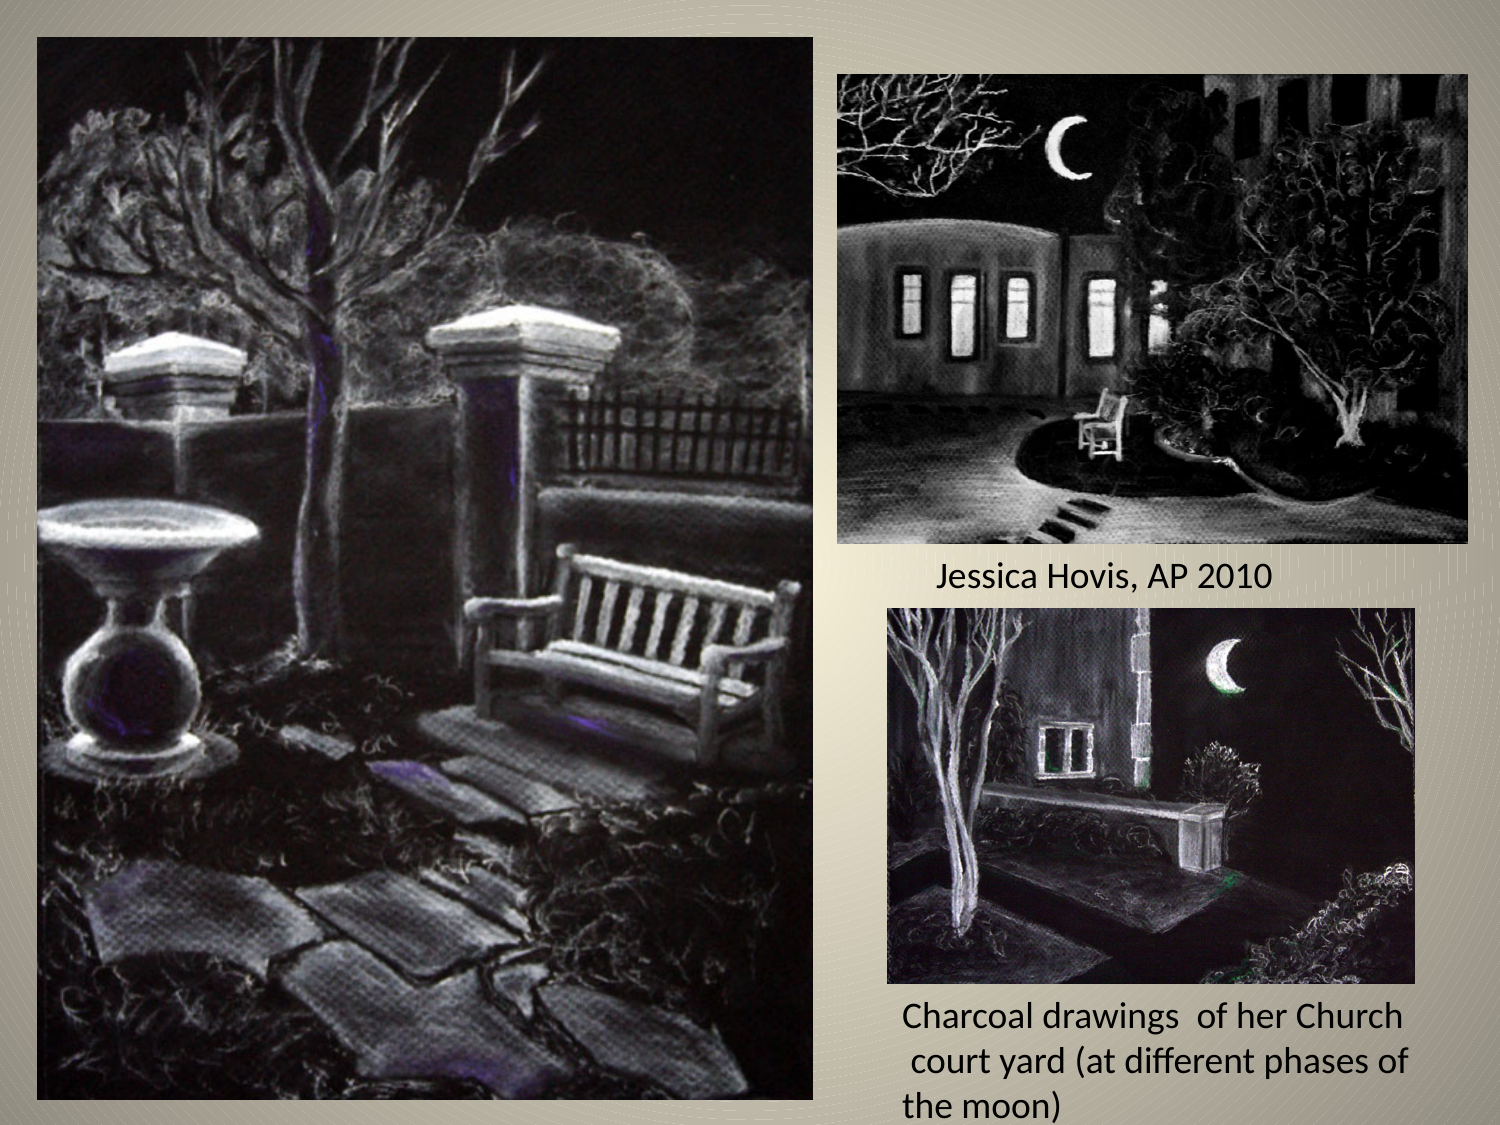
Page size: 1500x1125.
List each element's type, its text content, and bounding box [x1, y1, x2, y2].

picture [37, 37, 813, 1101]
text_box Jessica Hovis, AP 2010 [921, 543, 1500, 604]
picture [887, 608, 1415, 985]
picture [837, 74, 1469, 544]
text_box Charcoal drawings of her Church court yard (at different phases of the moon) [887, 983, 1426, 1125]
